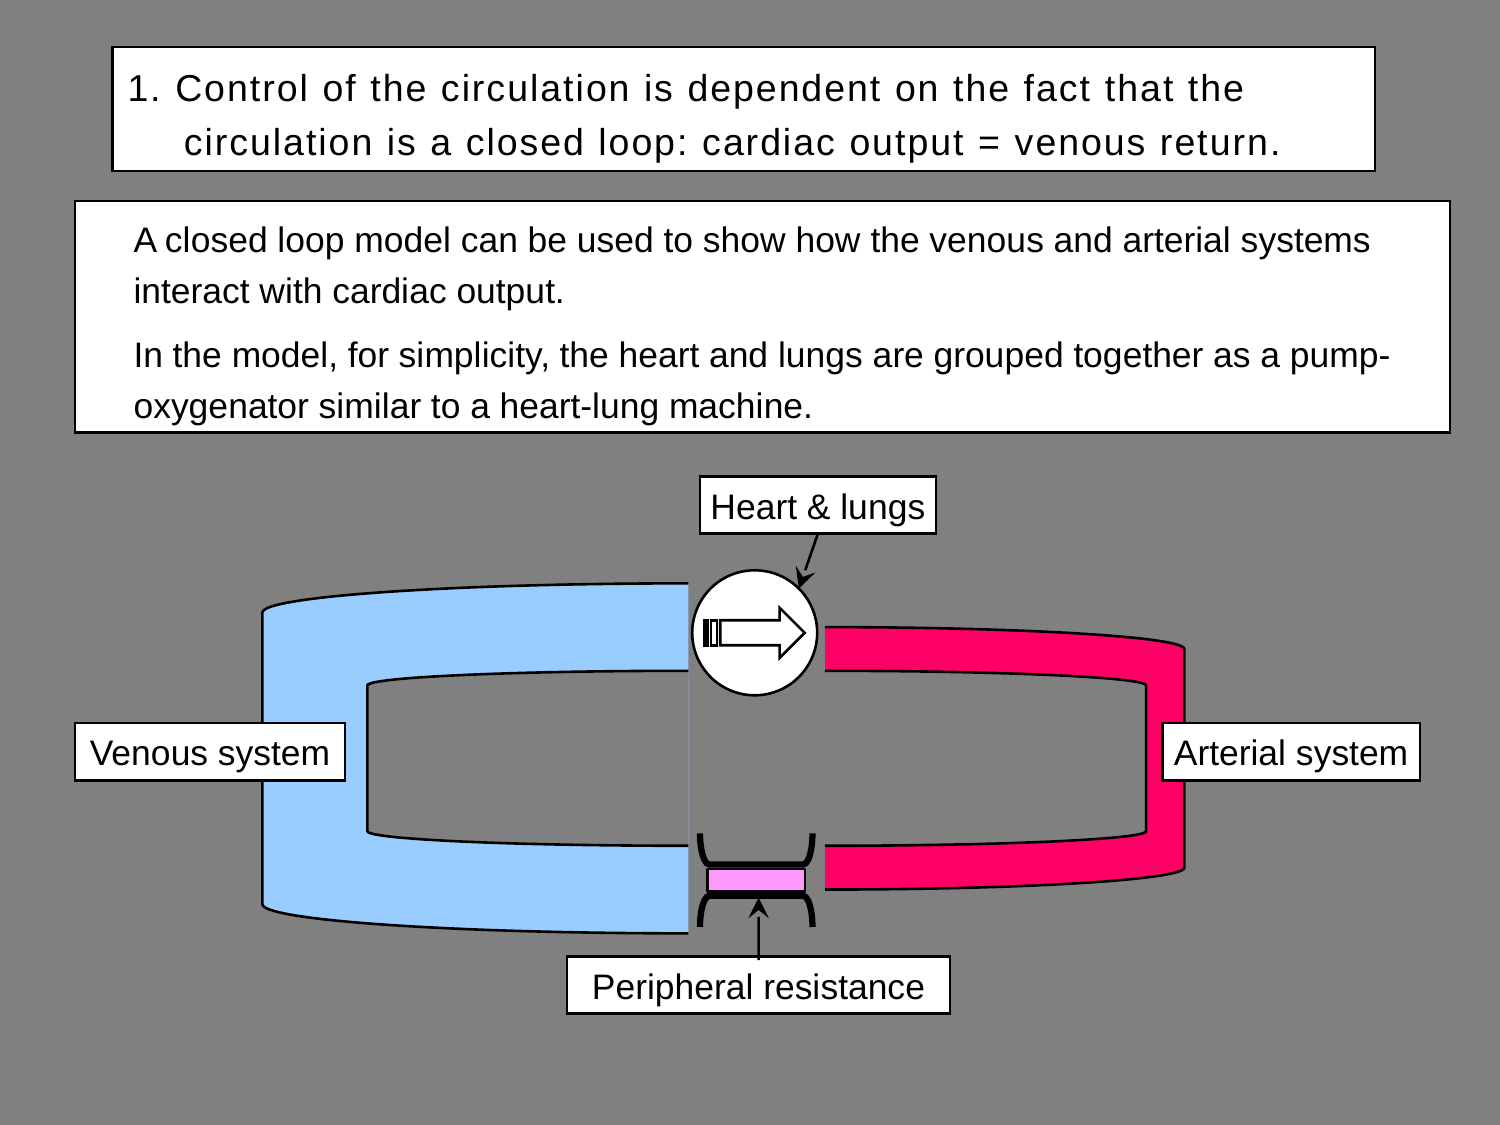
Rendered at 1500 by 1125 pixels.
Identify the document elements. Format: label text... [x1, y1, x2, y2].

title 1. Control of the circulation is dependent on the fact that the circulation is a closed loop: cardiac output = venous return. [111, 46, 1376, 172]
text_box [74, 474, 1421, 1016]
text_box A closed loop model can be used to show how the venous and arterial systems interact with cardiac output. In the model, for simplicity, the heart and lungs are grouped together as a pump-oxygenator similar to a heart-lung machine. [75, 201, 1450, 433]
